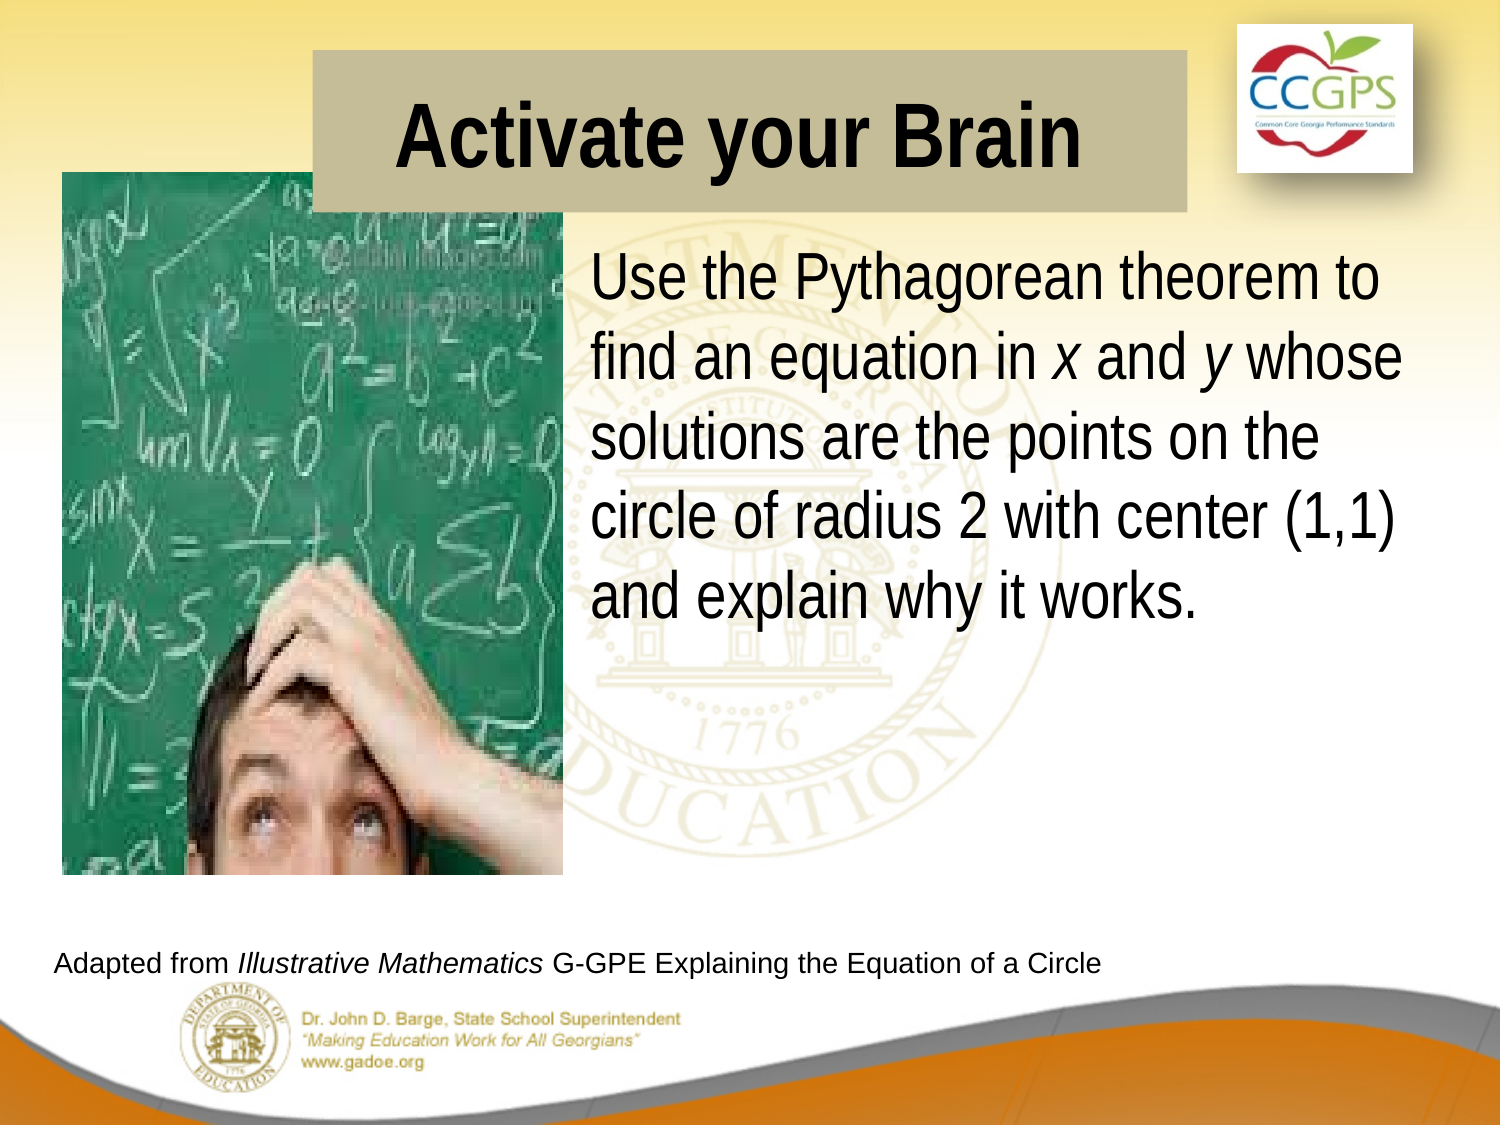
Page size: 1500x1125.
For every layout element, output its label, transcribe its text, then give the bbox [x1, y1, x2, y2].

title Activate your Brain [312, 49, 1188, 213]
text_box Adapted from Illustrative Mathematics G-GPE Explaining the Equation of a Circle [38, 936, 1118, 987]
subtitle Use the Pythagorean theorem to find an equation in x and y whose solutions are the points on the circle of radius 2 with center (1,1) and explain why it works. [574, 224, 1476, 988]
picture [0, 0, 1500, 1125]
